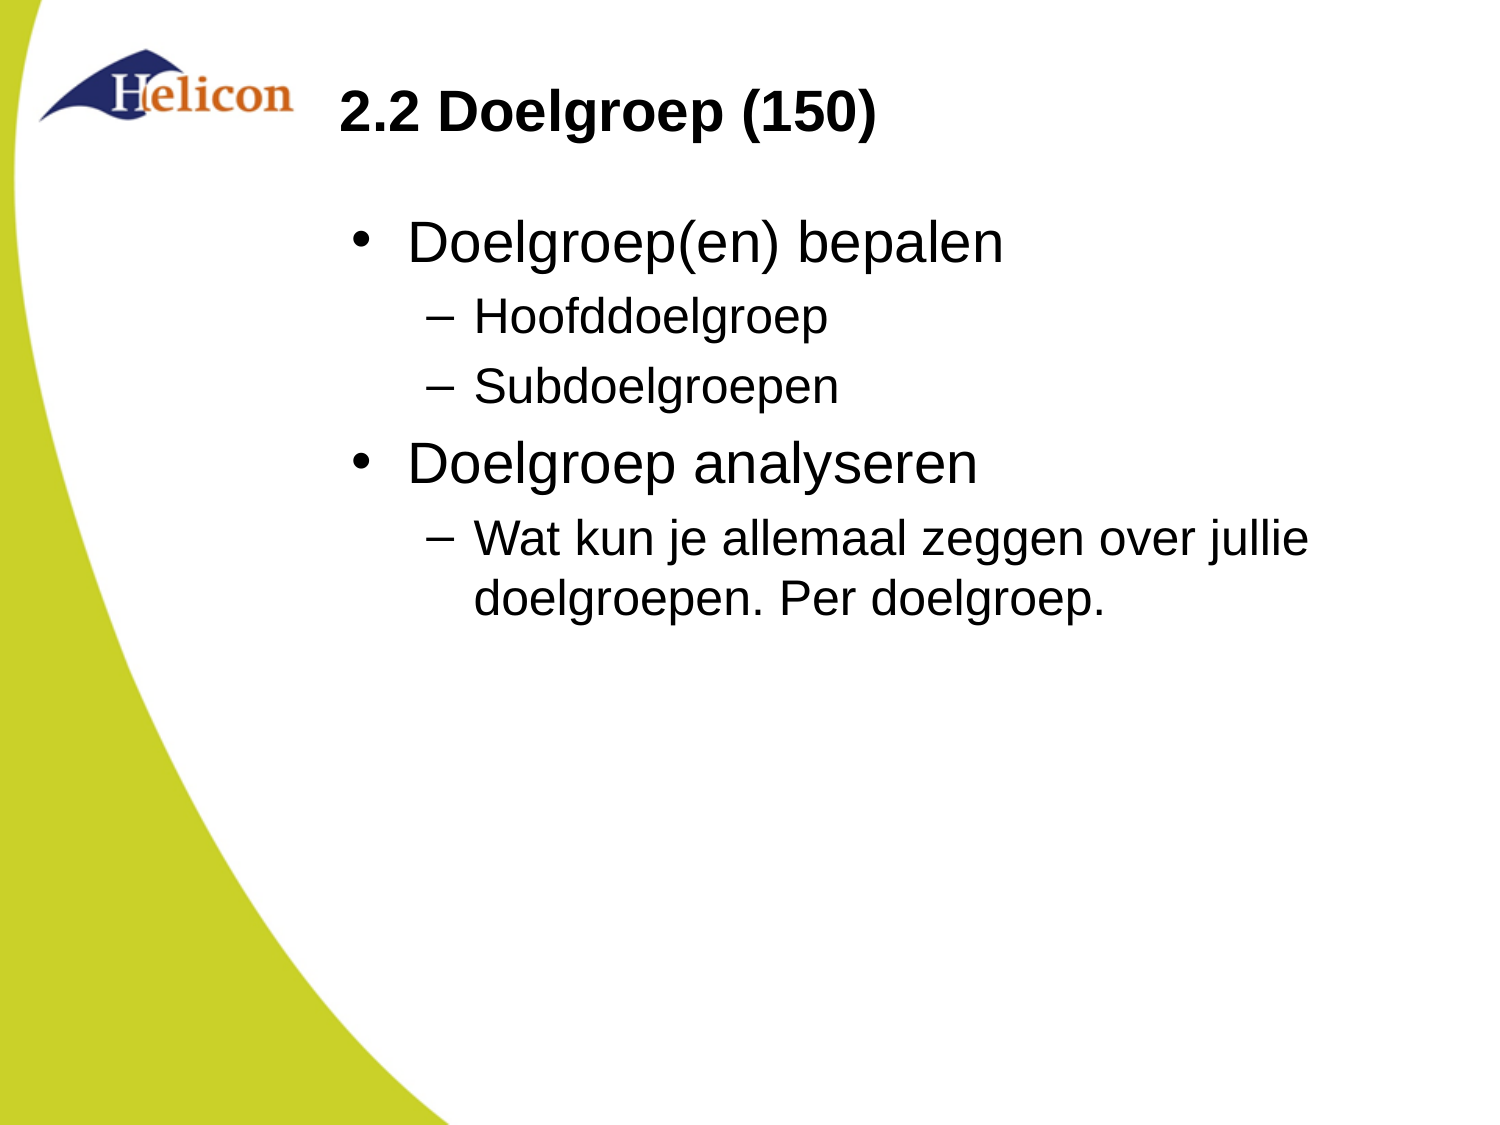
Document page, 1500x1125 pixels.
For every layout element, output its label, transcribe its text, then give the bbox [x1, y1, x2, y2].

picture [0, 0, 1500, 1125]
title 2.2 Doelgroep (150) [324, 54, 1415, 161]
list Doelgroep(en) bepalen Hoofddoelgroep Subdoelgroepen Doelgroep analyseren Wat kun je allemaal zeggen over jullie doelgroepen. Per doelgroep. [336, 196, 1425, 1005]
